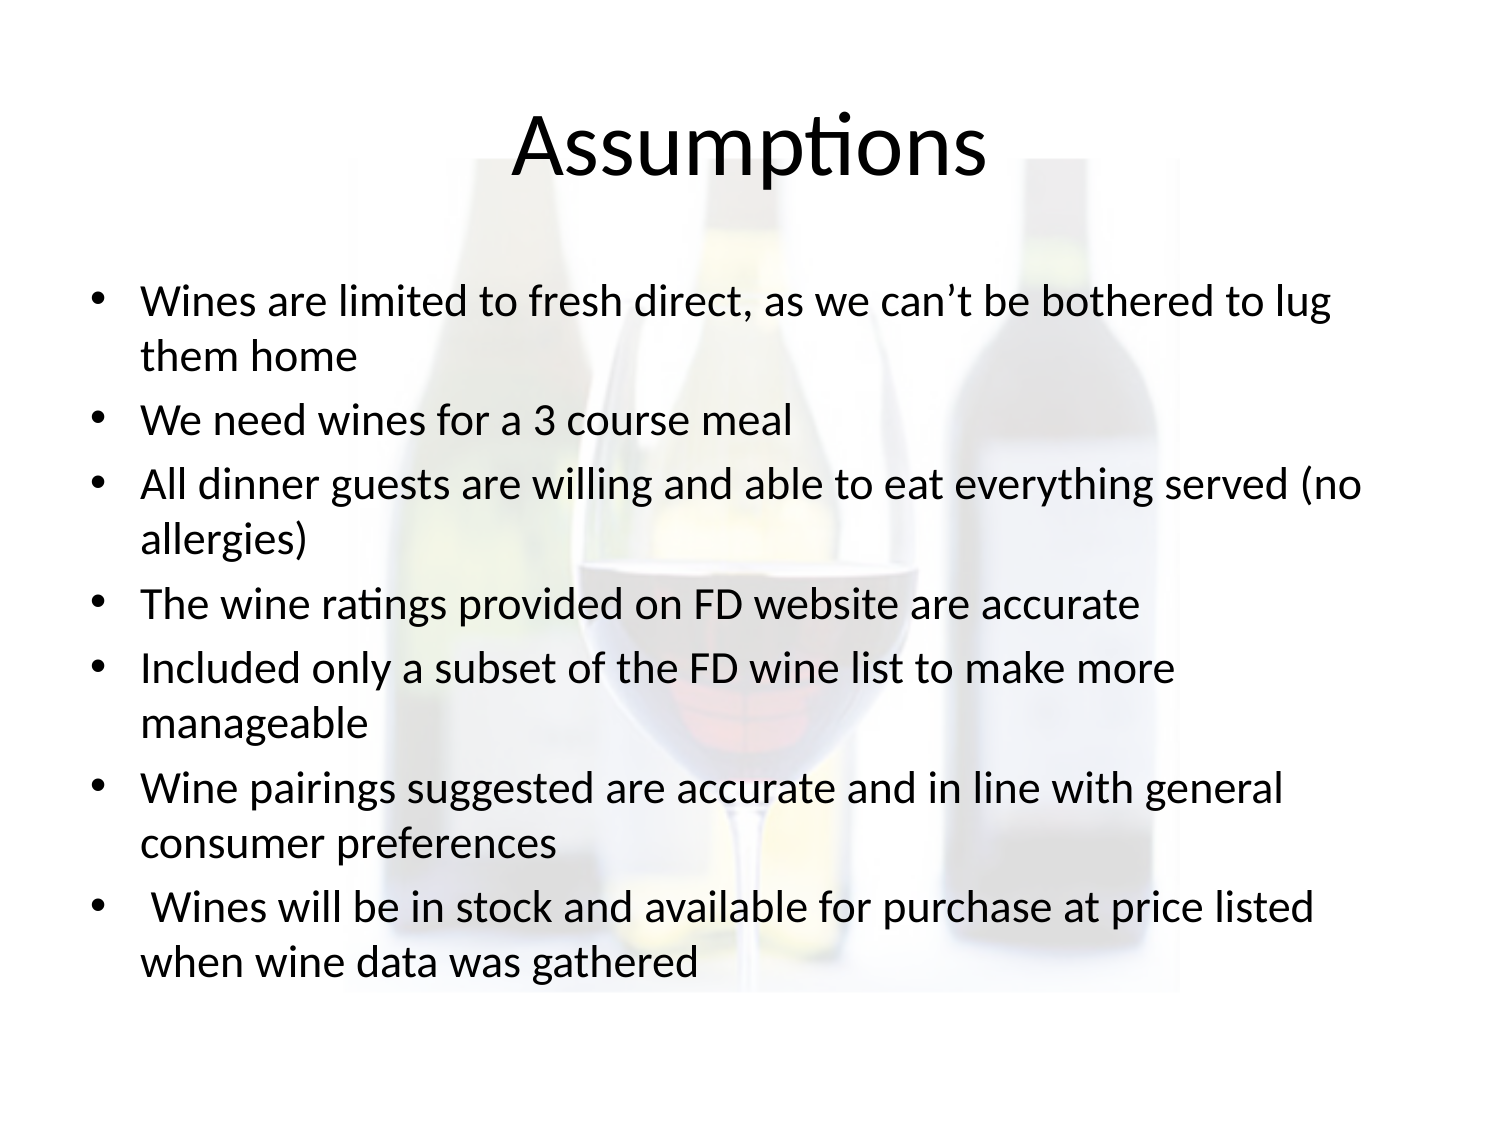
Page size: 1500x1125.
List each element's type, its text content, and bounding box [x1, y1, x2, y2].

list Wines are limited to fresh direct, as we can’t be bothered to lug them home We need wines for a 3 course meal All dinner guests are willing and able to eat everything served (no allergies) The wine ratings provided on FD website are accurate Included only a subset of the FD wine list to make more manageable Wine pairings suggested are accurate and in line with general consumer preferences Wines will be in stock and available for purchase at price listed when wine data was gathered [75, 262, 1425, 1005]
title Assumptions [75, 45, 1425, 233]
